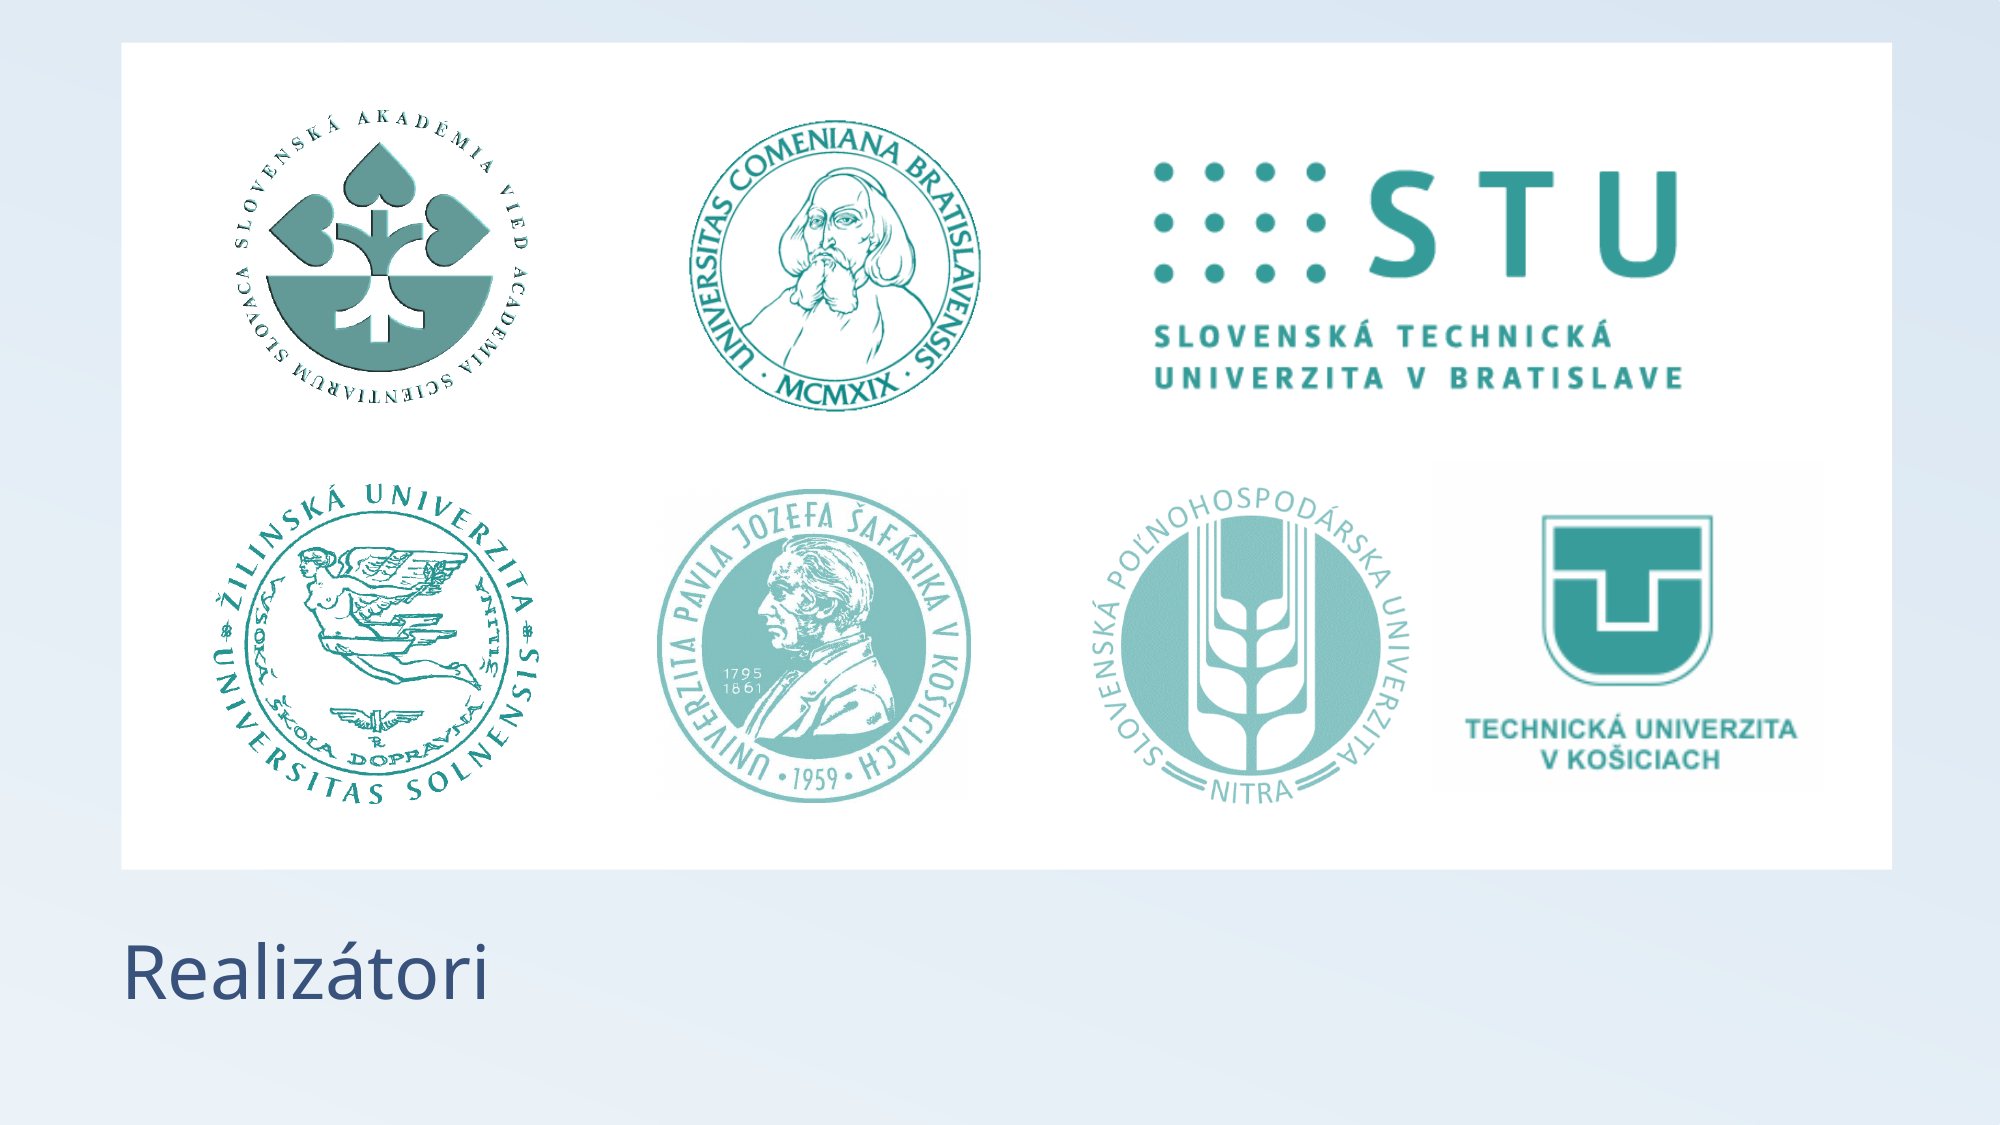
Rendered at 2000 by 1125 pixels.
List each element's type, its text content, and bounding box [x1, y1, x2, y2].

picture [1085, 482, 1417, 815]
picture [215, 87, 547, 424]
picture [1066, 77, 1825, 792]
picture [687, 118, 983, 414]
text_box [120, 42, 1893, 847]
picture [657, 489, 971, 803]
picture [205, 479, 547, 812]
title Realizátori [105, 847, 1906, 1023]
